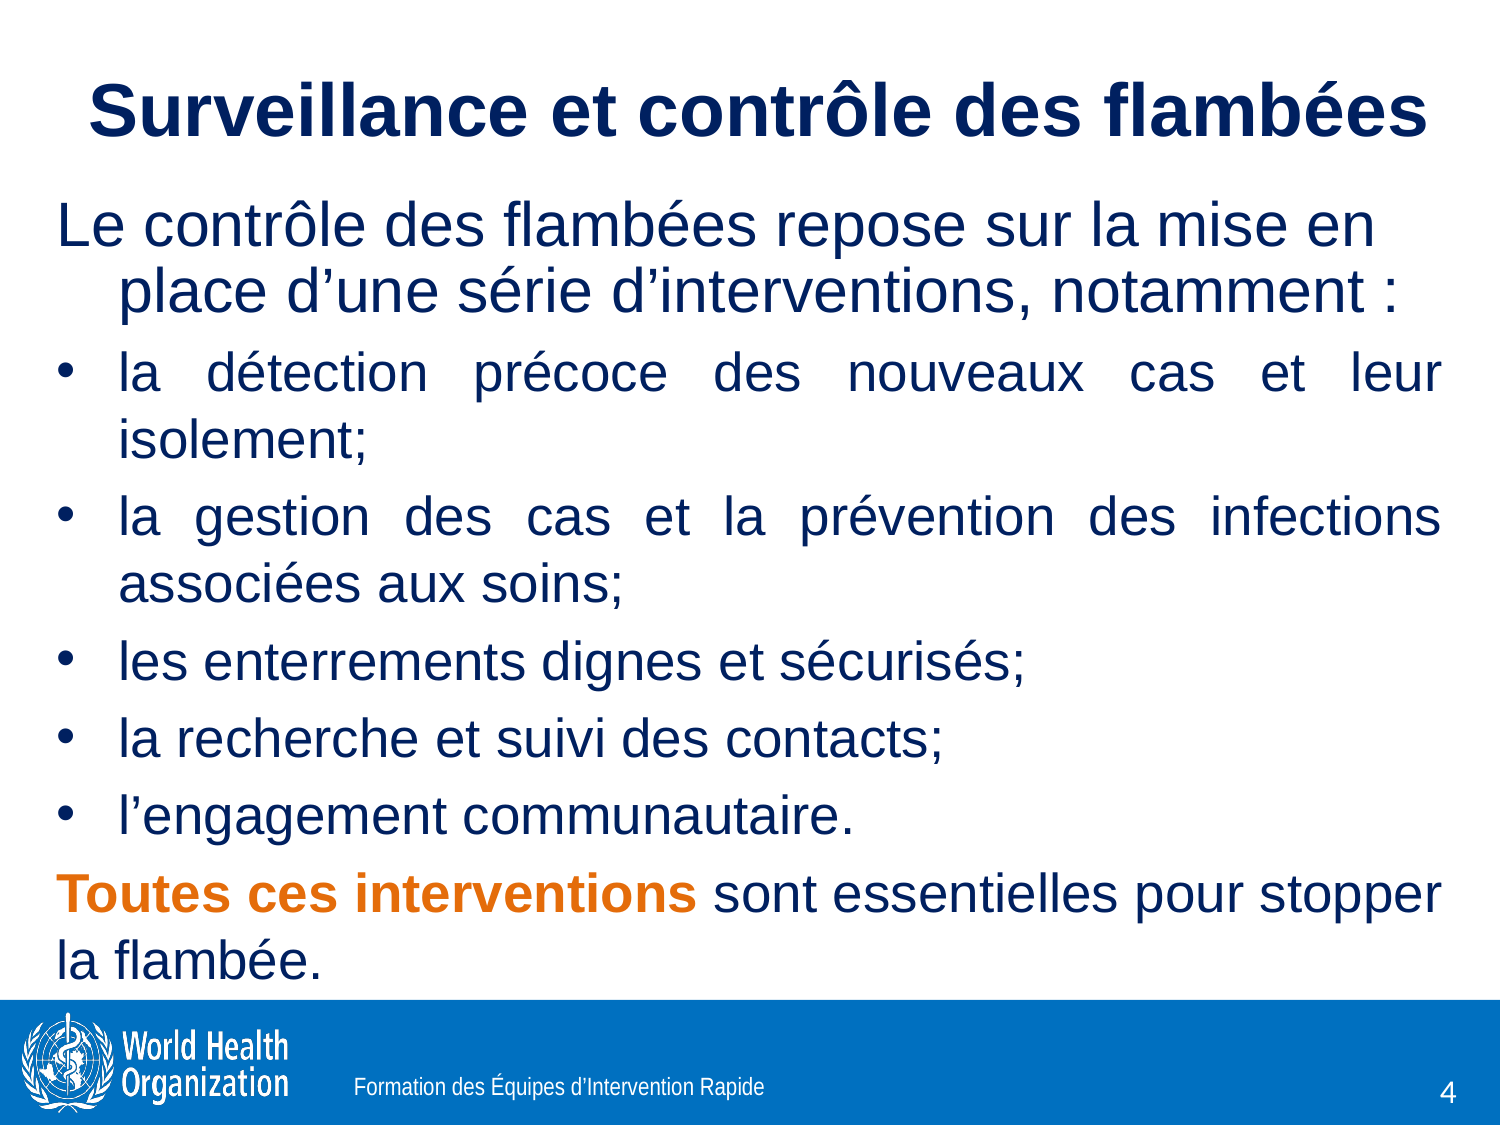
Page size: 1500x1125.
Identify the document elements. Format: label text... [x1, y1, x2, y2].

list Le contrôle des flambées repose sur la mise en place d’une série d’interventions, notamment : la détection précoce des nouveaux cas et leur isolement; la gestion des cas et la prévention des infections associées aux soins; les enterrements dignes et sécurisés; la recherche et suivi des contacts; l’engagement communautaire. Toutes ces interventions sont essentielles pour stopper la flambée. [41, 184, 1459, 1012]
picture [21, 1012, 288, 1113]
text_box Surveillance et contrôle des flambées [73, 54, 1445, 160]
